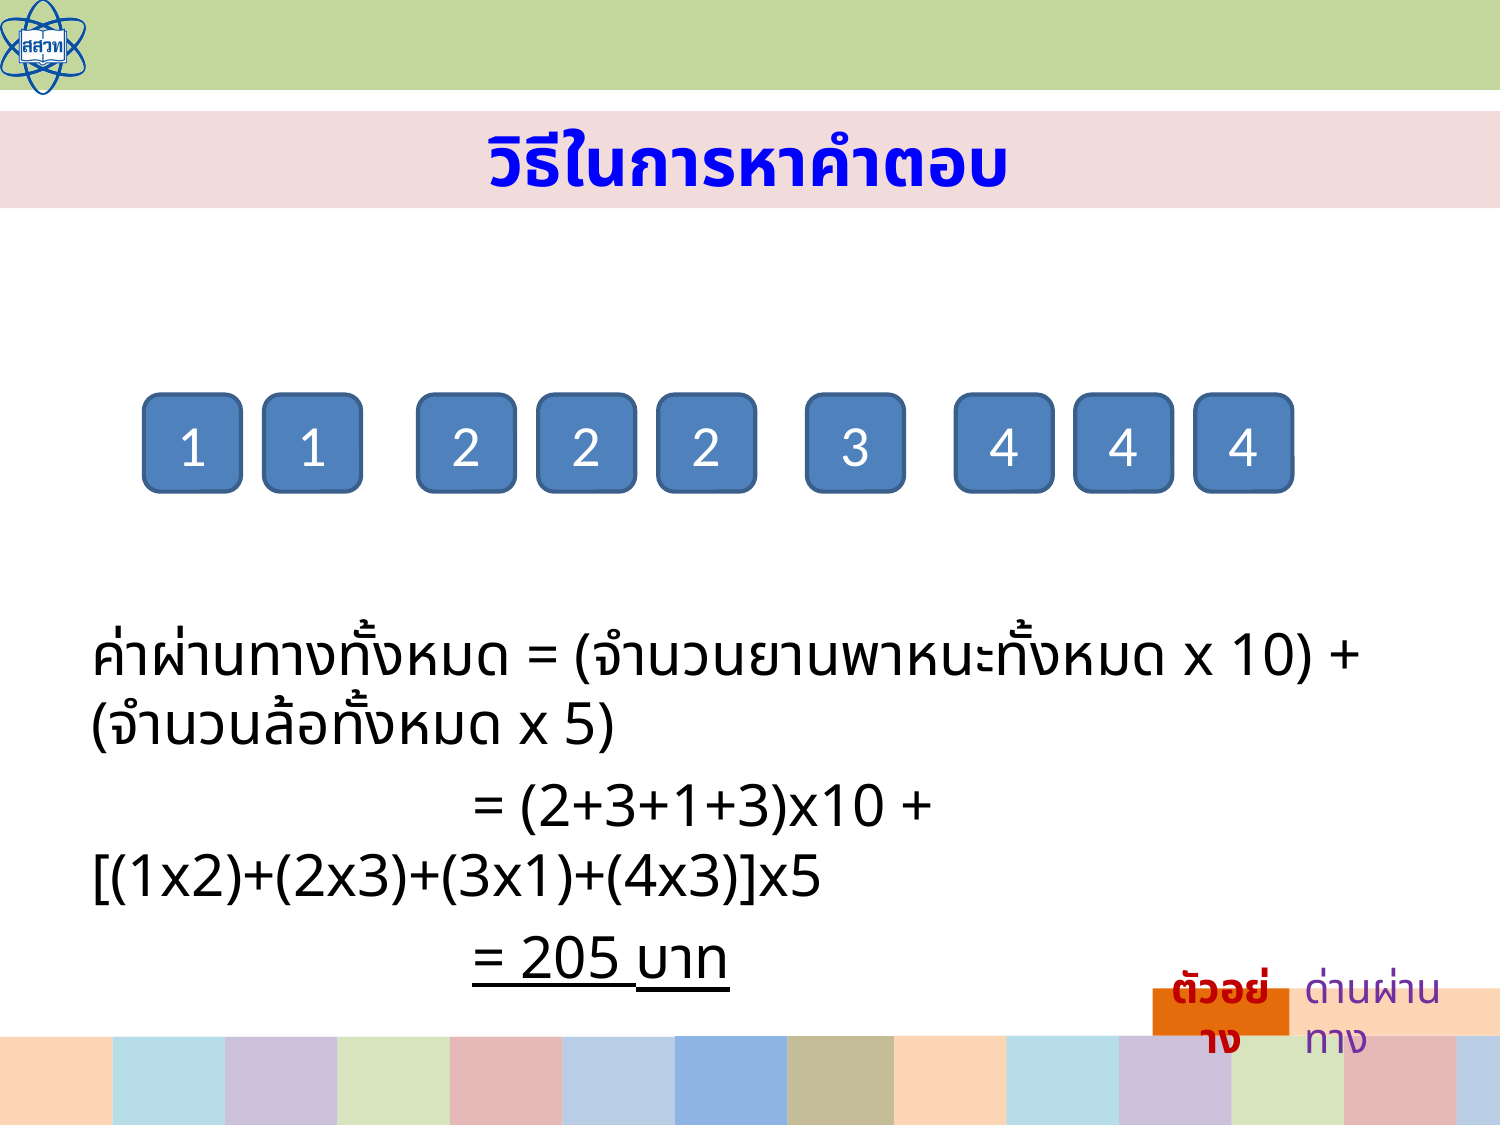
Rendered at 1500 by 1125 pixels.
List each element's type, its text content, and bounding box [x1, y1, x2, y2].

list ค่าผ่านทางทั้งหมด = (จำนวนยานพาหนะทั้งหมด x 10) + (จำนวนล้อทั้งหมด x 5) = (2+3+1+3)x10 + [(1x2)+(2x3)+(3x1)+(4x3)]x5 = 205 บาท [76, 609, 1426, 933]
text_box 2 [656, 392, 758, 494]
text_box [1152, 988, 1500, 1036]
text_box 2 [415, 392, 518, 494]
text_box 1 [141, 392, 244, 494]
text_box 4 [1073, 392, 1175, 494]
picture [0, 0, 86, 95]
text_box 4 [953, 392, 1055, 494]
text_box วิธีในการหาคำตอบ [0, 111, 1500, 209]
text_box 2 [536, 392, 638, 494]
text_box 1 [261, 392, 364, 494]
text_box 3 [804, 392, 907, 494]
text_box 4 [1193, 392, 1295, 494]
